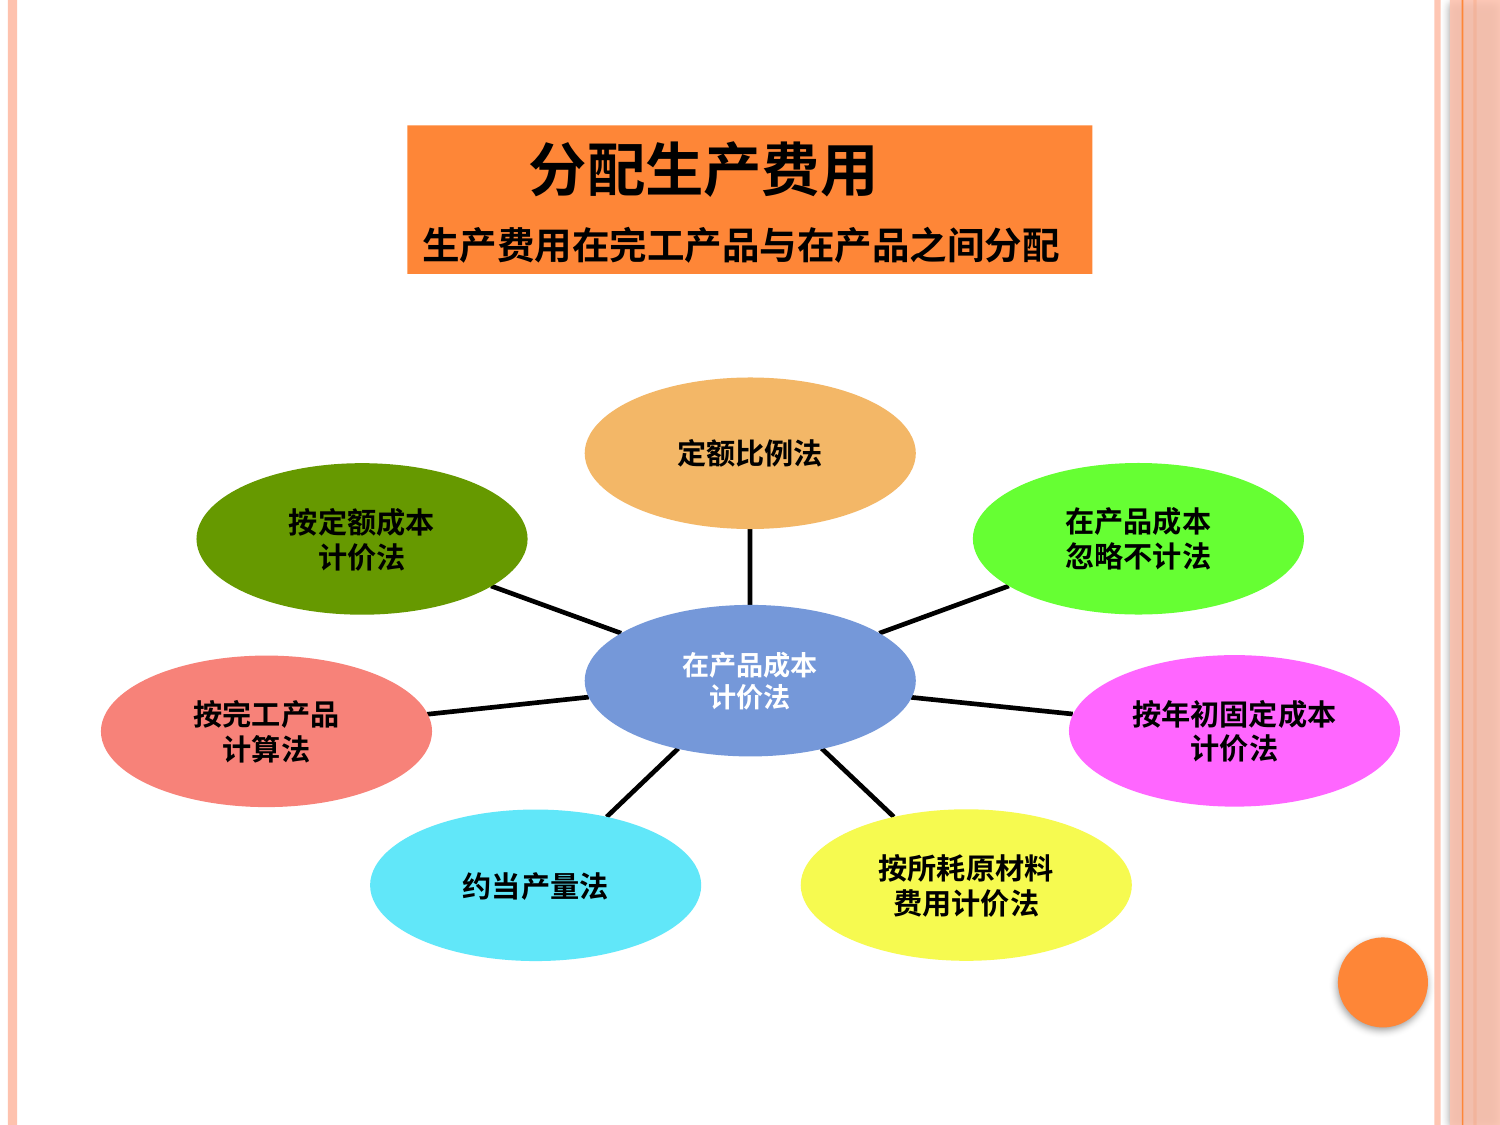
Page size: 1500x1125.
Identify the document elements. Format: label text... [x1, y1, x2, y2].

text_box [52, 361, 1448, 1000]
text_box 分配生产费用 生产费用在完工产品与在产品之间分配 [407, 125, 1093, 274]
